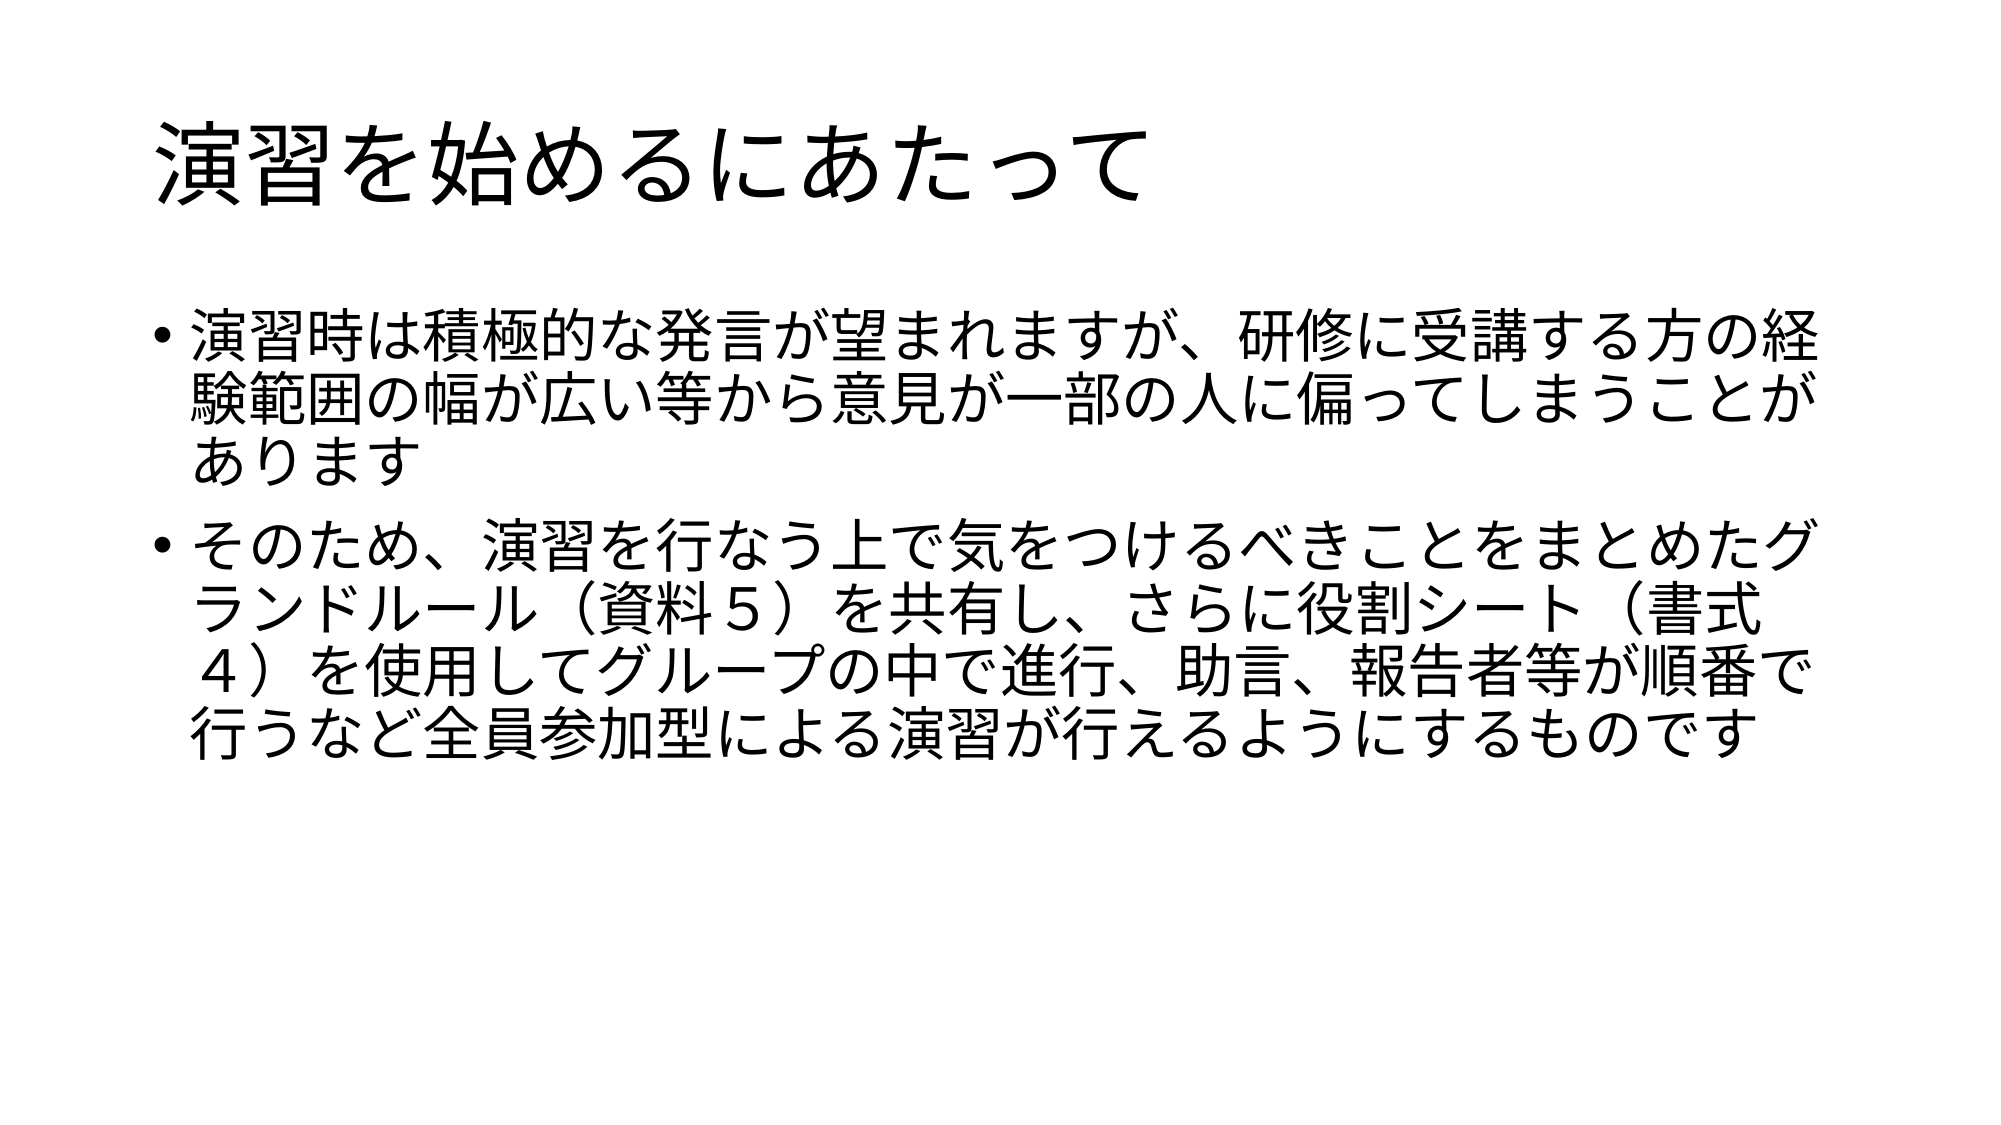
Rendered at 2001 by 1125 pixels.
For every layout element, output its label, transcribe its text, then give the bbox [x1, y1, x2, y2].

title 演習を始めるにあたって [137, 59, 1863, 278]
list 演習時は積極的な発言が望まれますが、研修に受講する方の経験範囲の幅が広い等から意見が一部の人に偏ってしまうことがあります そのため、演習を行なう上で気をつけるべきことをまとめたグランドルール（資料５）を共有し、さらに役割シート（書式４）を使用してグループの中で進行、助言、報告者等が順番で行うなど全員参加型による演習が行えるようにするものです [137, 299, 1863, 1014]
